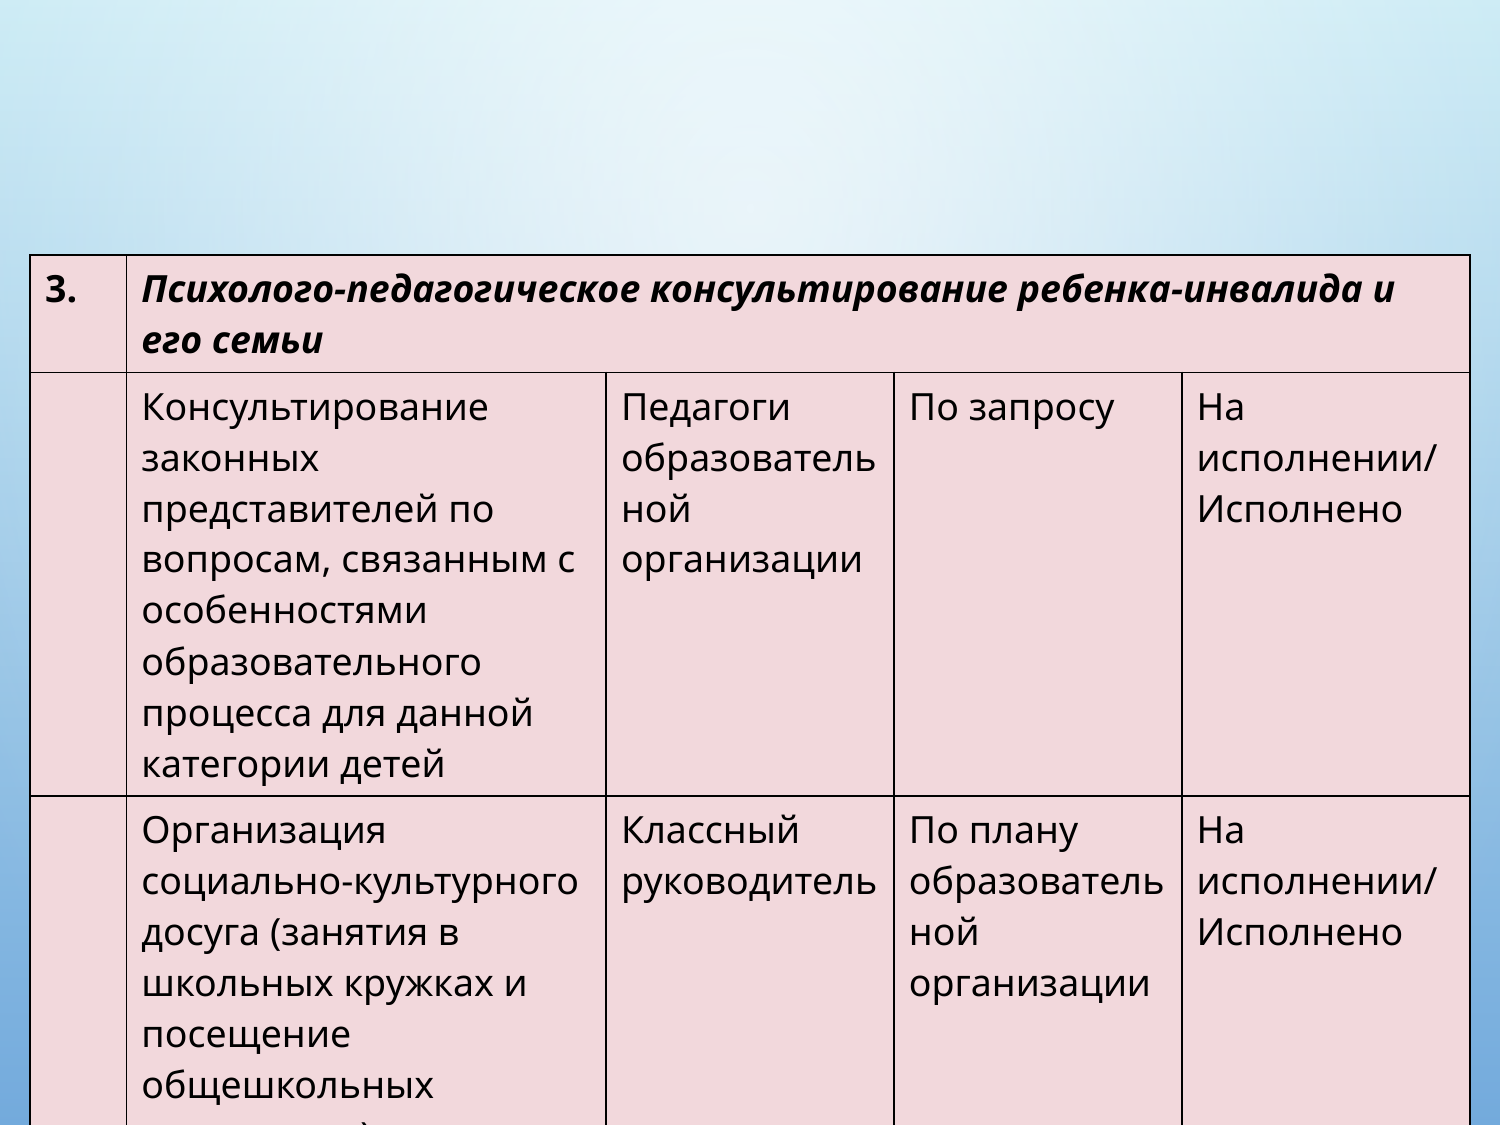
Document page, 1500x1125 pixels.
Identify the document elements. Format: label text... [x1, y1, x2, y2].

table_cell [31, 373, 126, 795]
table_cell По запросу [895, 373, 1181, 795]
table_cell Консультирование законных представителей по вопросам, связанным с особенностями образовательного процесса для данной категории детей [0, 0, 1500, 395]
table_cell [31, 797, 126, 1125]
table_header 3. [31, 256, 126, 372]
table_cell Классный руководитель [607, 797, 893, 1125]
table_cell Консультирование законных представителей по вопросам, связанным с особенностями образовательного процесса для данной категории детей [127, 373, 605, 795]
table_cell Организация социально-культурного досуга (занятия в школьных кружках и посещение общешкольных праздников) [127, 797, 605, 1125]
table_cell На исполнении/ Исполнено [1183, 797, 1469, 1125]
table_cell Педагоги образовательной организации [607, 373, 893, 795]
table_cell По плану образовательной организации [895, 797, 1181, 1125]
table_header Психолого-педагогическое консультирование ребенка-инвалида и его семьи [127, 256, 1469, 372]
table_cell На исполнении/ Исполнено [1183, 373, 1469, 795]
